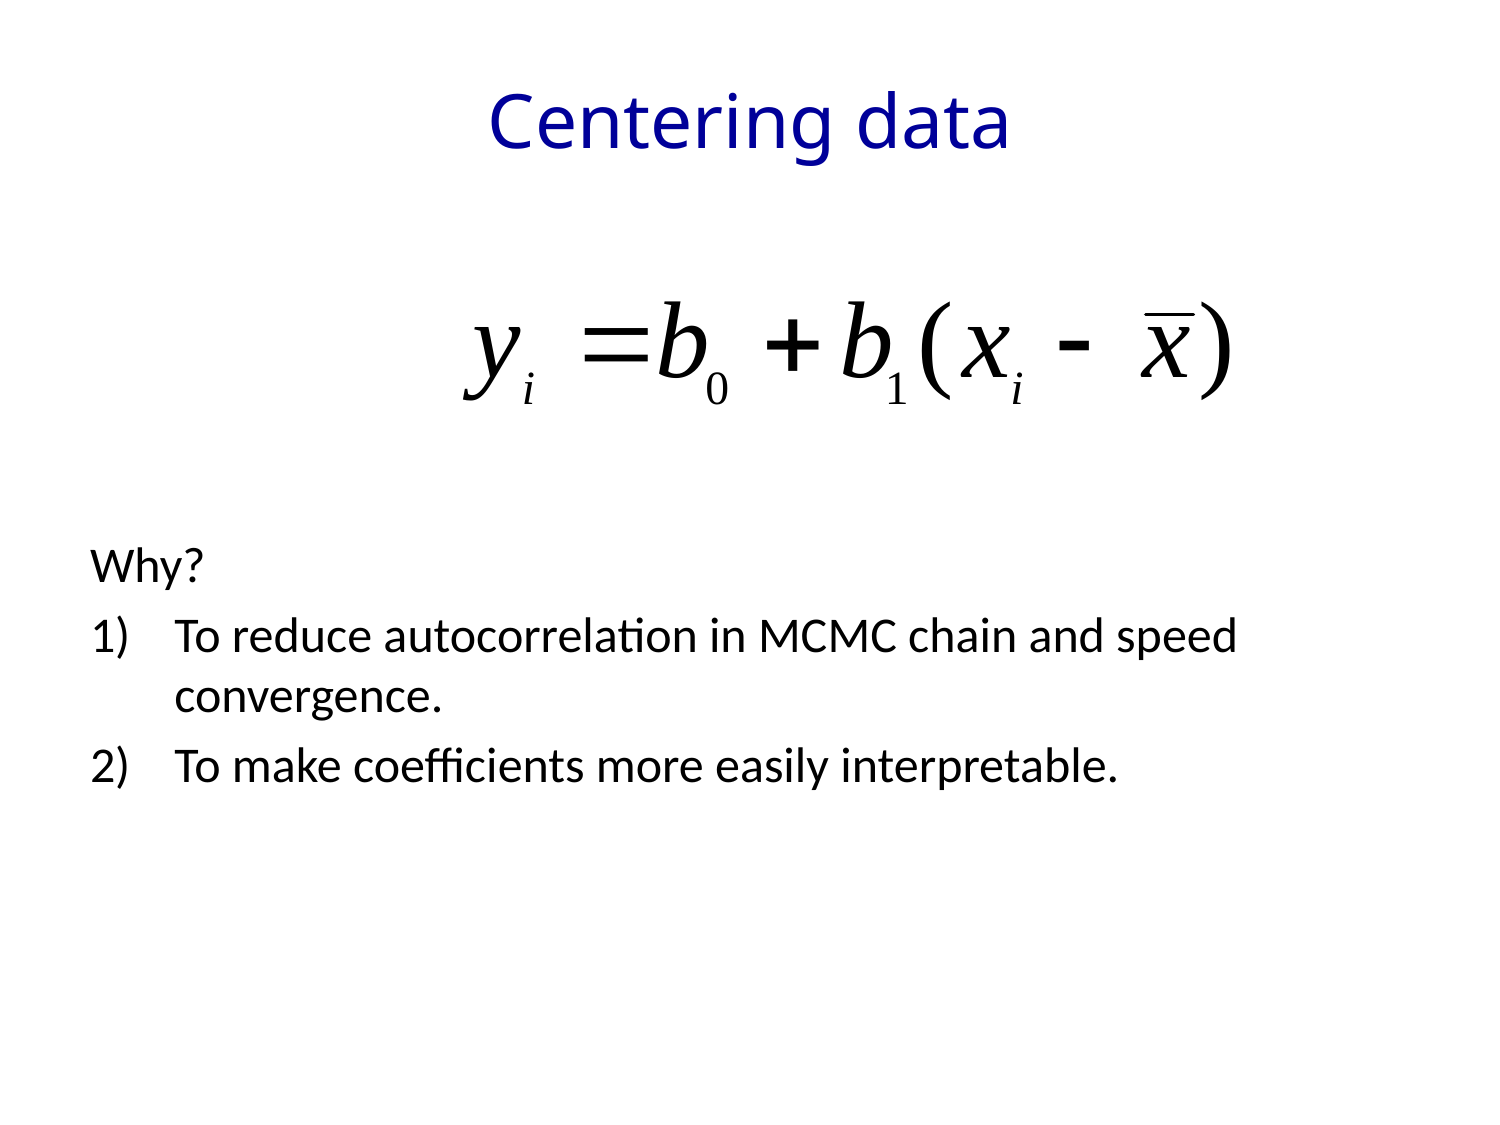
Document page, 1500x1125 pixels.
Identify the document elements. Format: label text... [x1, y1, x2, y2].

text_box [449, 274, 1248, 426]
title Centering data [75, 24, 1425, 213]
list Why? To reduce autocorrelation in MCMC chain and speed convergence. To make coefficients more easily interpretable. [75, 525, 1425, 1125]
